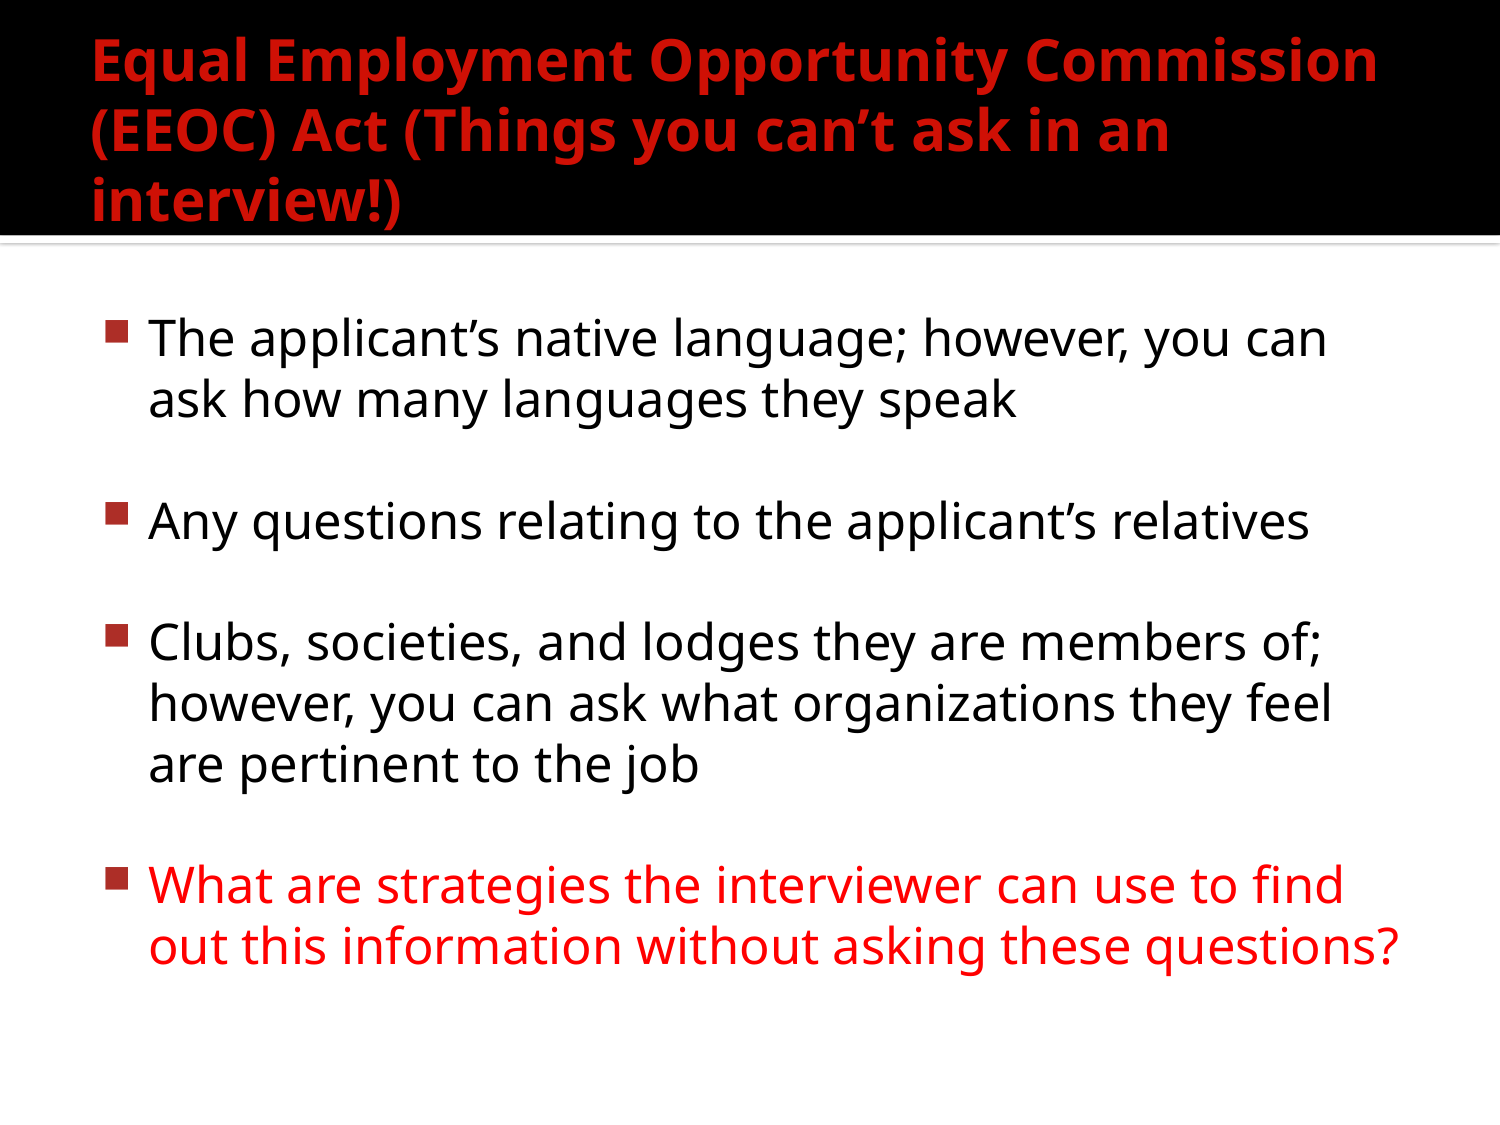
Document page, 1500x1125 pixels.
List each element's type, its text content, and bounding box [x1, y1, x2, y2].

list The applicant’s native language; however, you can ask how many languages they speak Any questions relating to the applicant’s relatives Clubs, societies, and lodges they are members of; however, you can ask what organizations they feel are pertinent to the job What are strategies the interviewer can use to find out this information without asking these questions? [75, 291, 1425, 1050]
title Equal Employment Opportunity Commission (EEOC) Act (Things you can’t ask in an interview!) [75, 25, 1425, 231]
